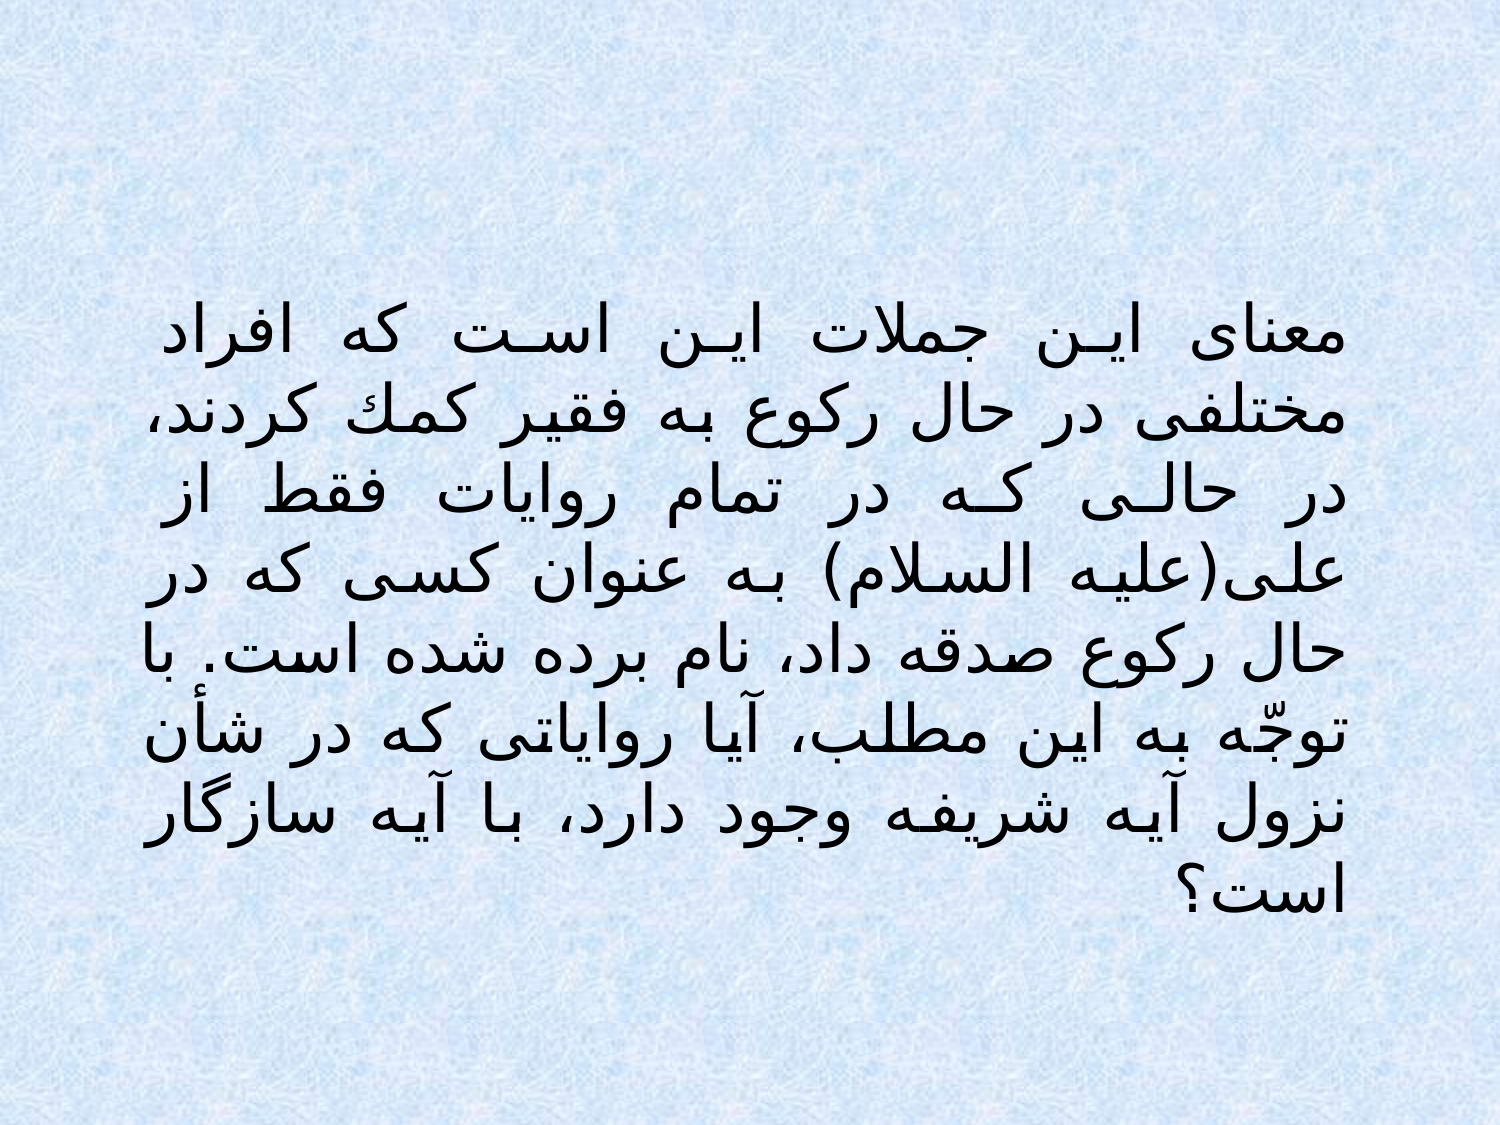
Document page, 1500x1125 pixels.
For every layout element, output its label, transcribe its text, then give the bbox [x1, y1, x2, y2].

picture [0, 0, 1500, 1125]
text_box معناى اين جملات اين است كه افراد مختلفى در حال ركوع به فقير كمك كردند، در حالى كه در تمام روايات فقط از على(عليه السلام) به عنوان كسى كه در حال ركوع صدقه داد، نام برده شده است. با توجّه به اين مطلب، آيا رواياتى كه در شأن نزول آيه شريفه وجود دارد، با آيه سازگار است؟ [123, 278, 1365, 934]
